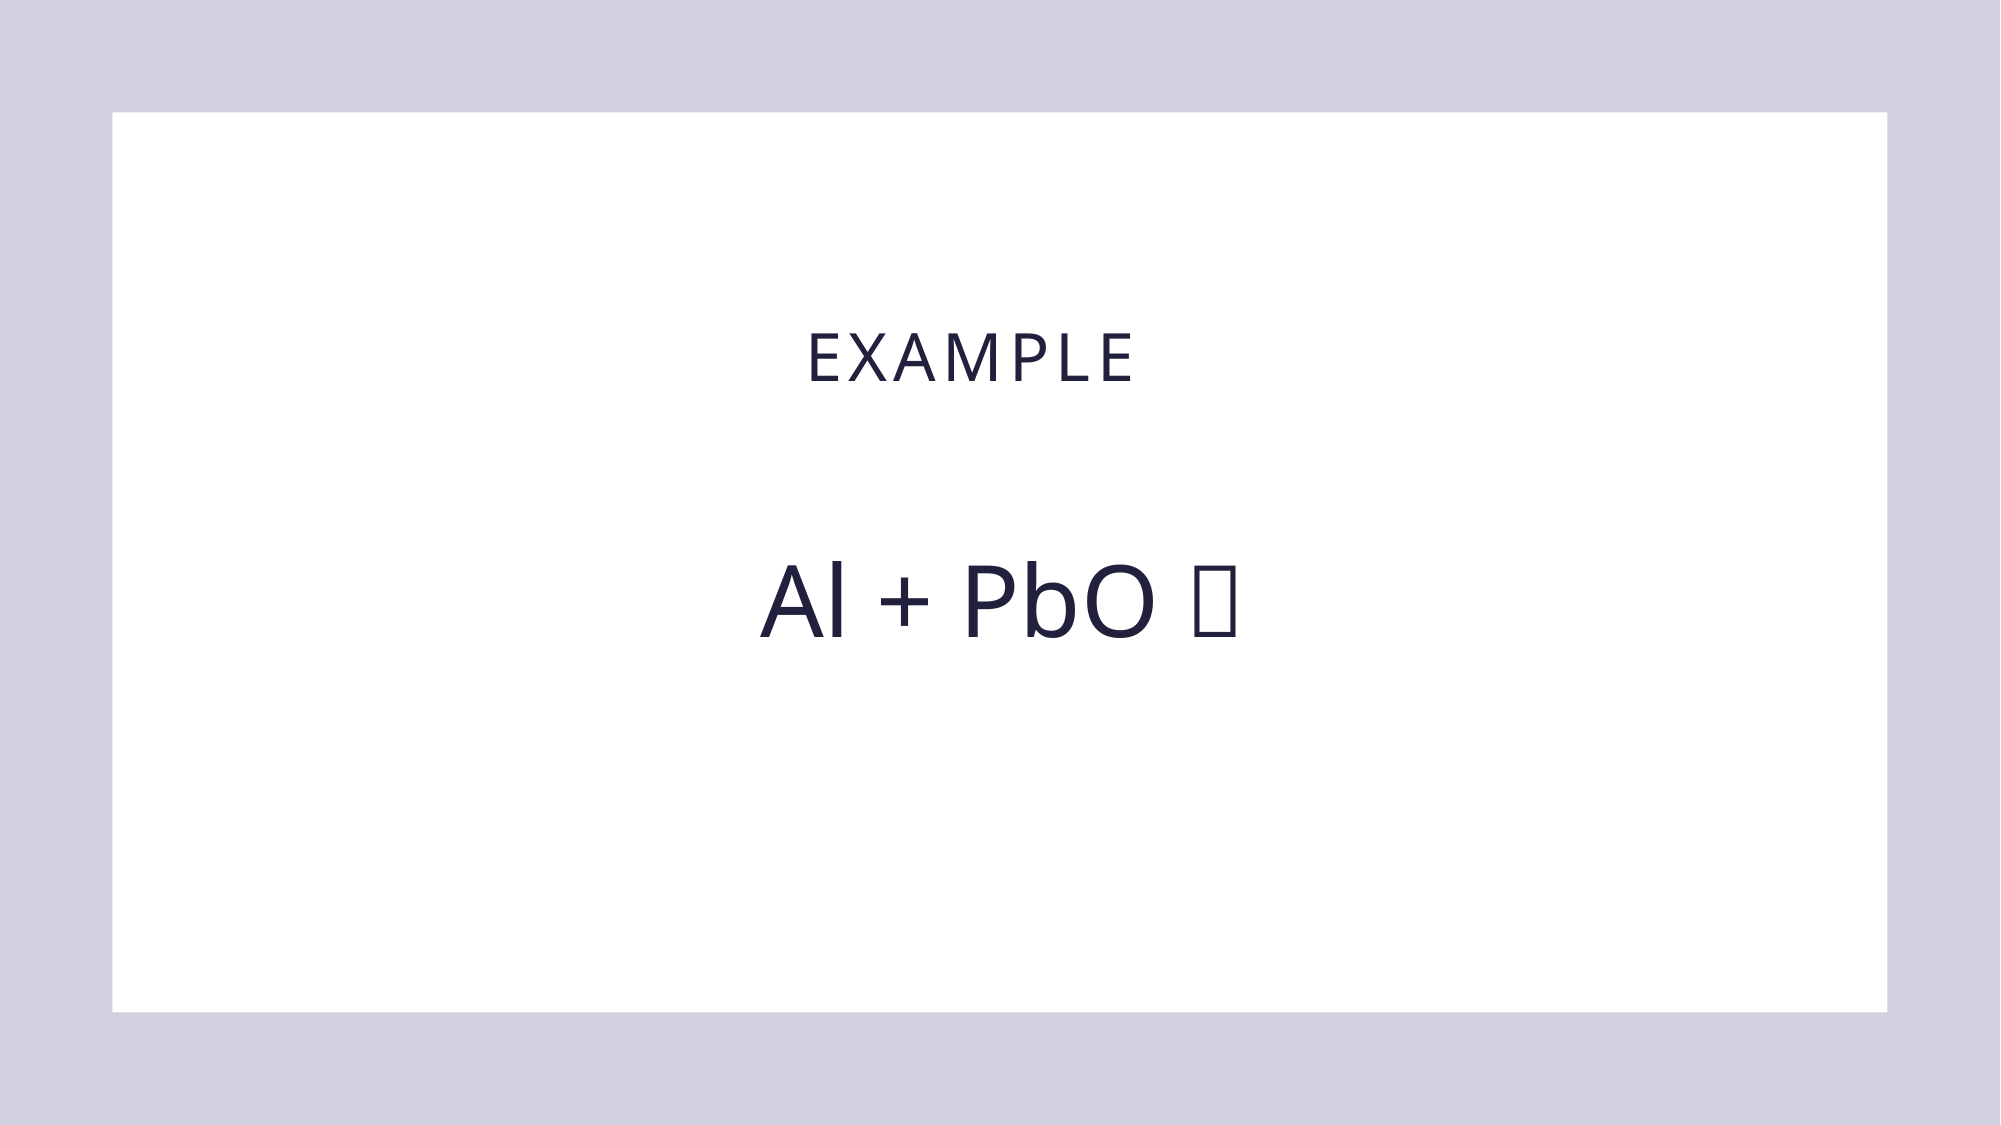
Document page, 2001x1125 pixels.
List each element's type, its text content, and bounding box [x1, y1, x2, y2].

text_box [0, 0, 2000, 1125]
list Al + PbO  [225, 530, 1782, 948]
title example [192, 239, 1749, 404]
text_box [111, 111, 1888, 1013]
